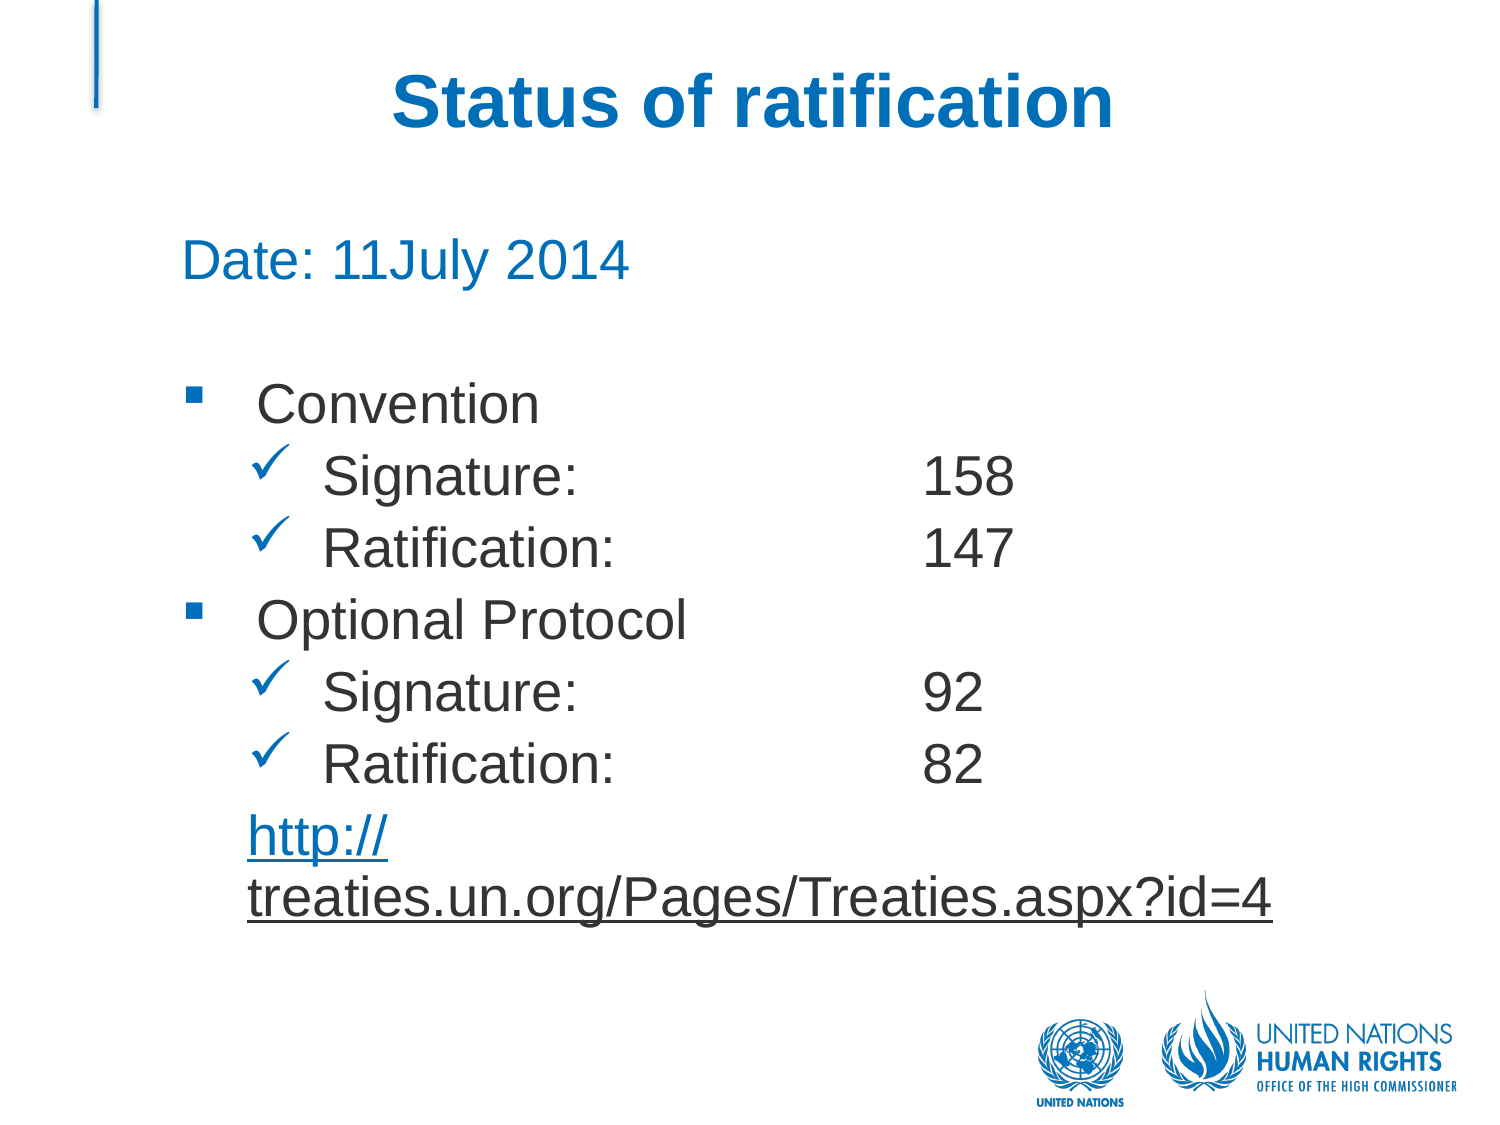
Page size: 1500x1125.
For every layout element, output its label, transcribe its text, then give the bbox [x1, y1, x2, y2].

text_box Date: 11July 2014 Convention Signature: 158 Ratification: 147 Optional Protocol Signature: 92 Ratification: 82 http://treaties.un.org/Pages/Treaties.aspx?id=4 [166, 223, 1325, 995]
title Status of ratification [71, 45, 1437, 224]
picture [1037, 990, 1457, 1107]
